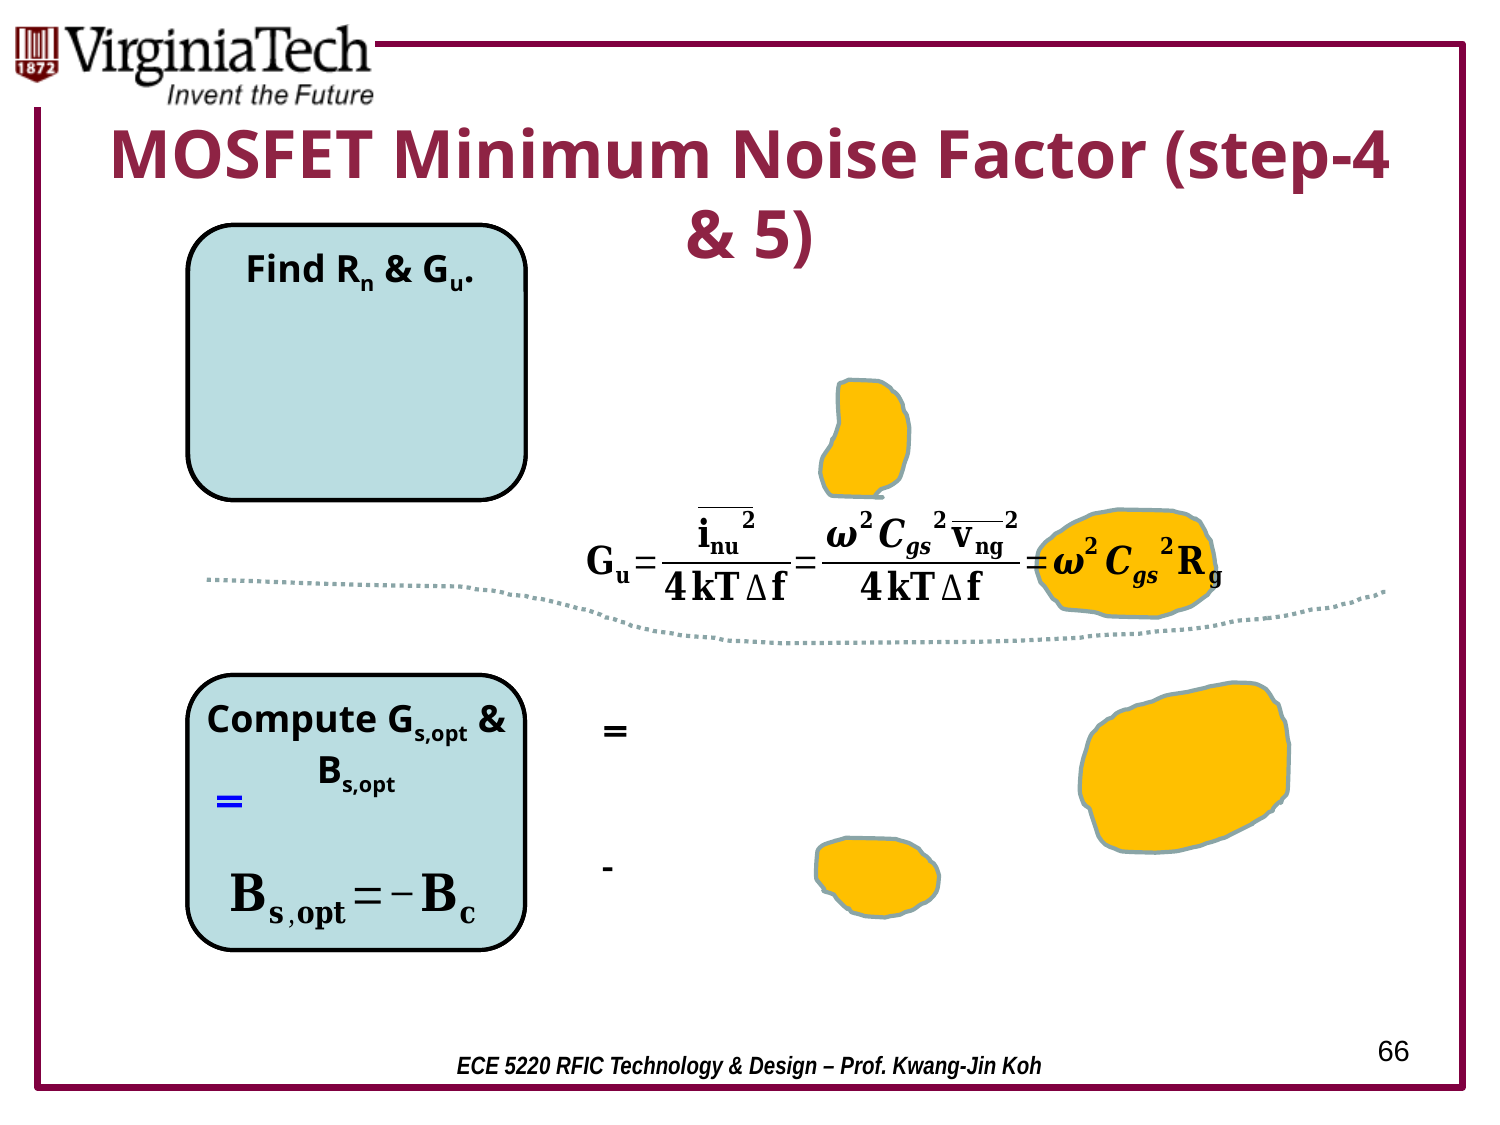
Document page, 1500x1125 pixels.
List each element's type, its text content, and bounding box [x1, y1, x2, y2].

picture [15, 24, 375, 107]
slide_number 66 [1074, 1024, 1425, 1103]
text_box [1034, 507, 1219, 590]
text_box [1077, 680, 1292, 855]
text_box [187, 224, 526, 501]
text_box [206, 577, 1387, 646]
text_box [813, 835, 942, 920]
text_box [187, 674, 526, 951]
title MOSFET Minimum Noise Factor (step-4 & 5) [75, 104, 1425, 213]
text_box [818, 377, 912, 500]
